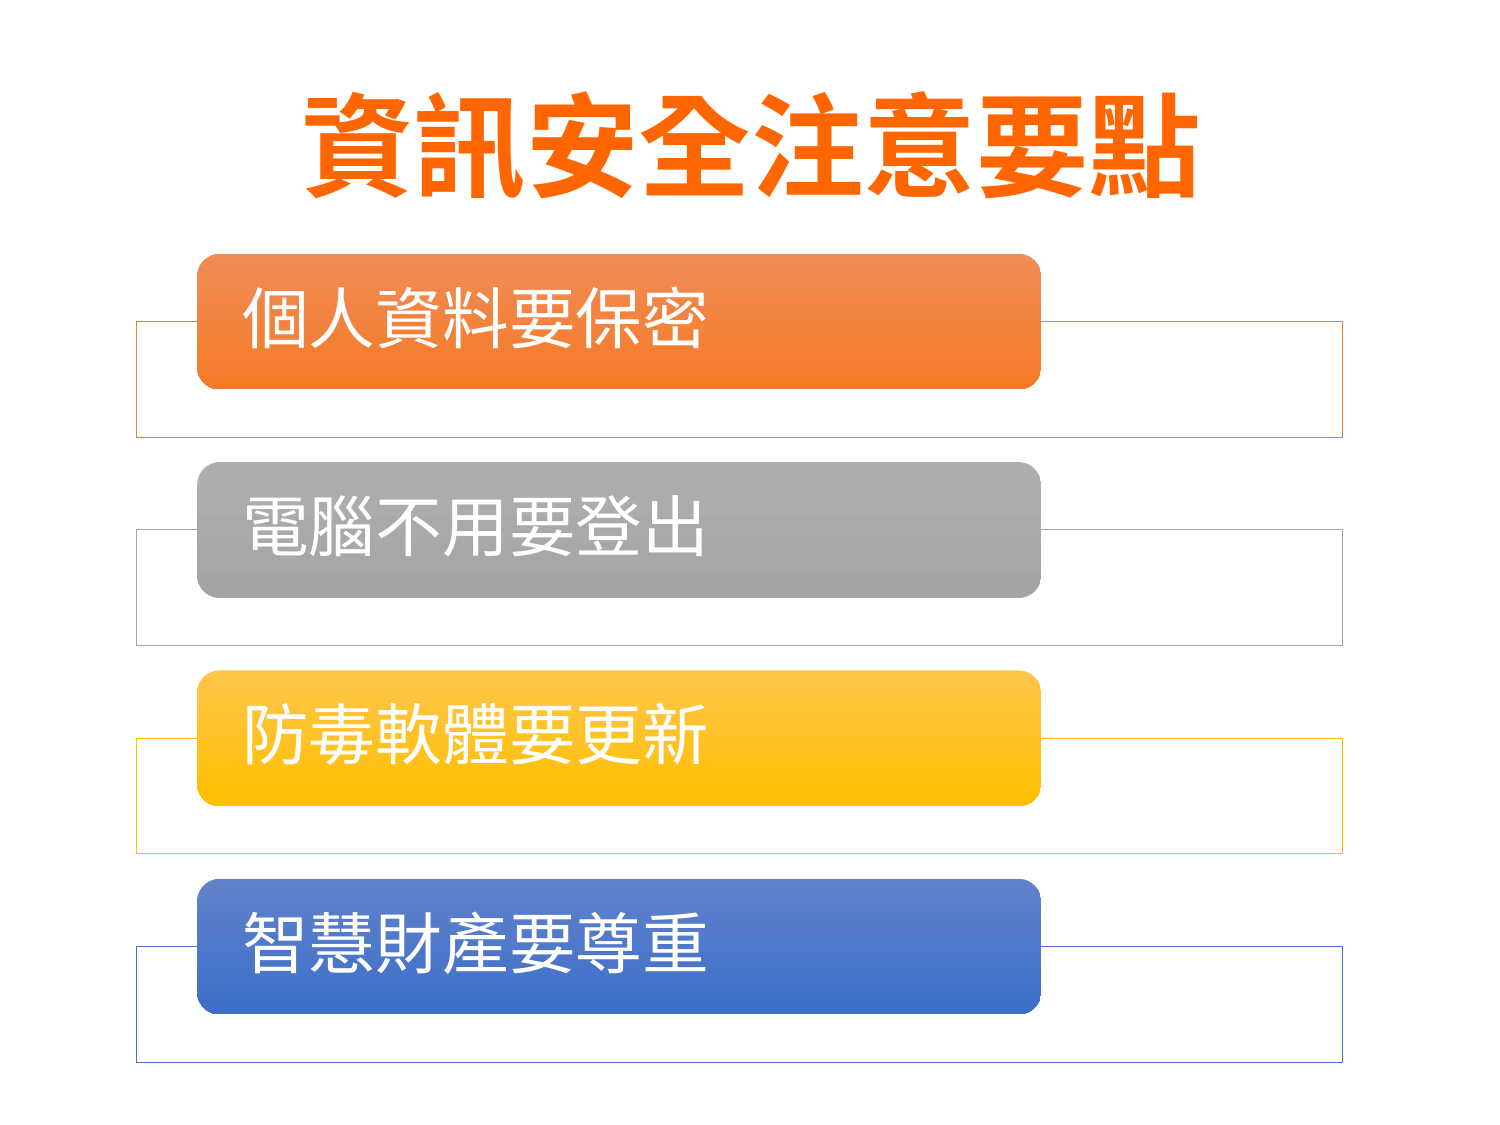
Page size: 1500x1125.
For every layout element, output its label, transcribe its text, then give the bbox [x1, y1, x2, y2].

text_box 資訊安全注意要點 [248, 68, 1255, 219]
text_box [136, 251, 1343, 1065]
